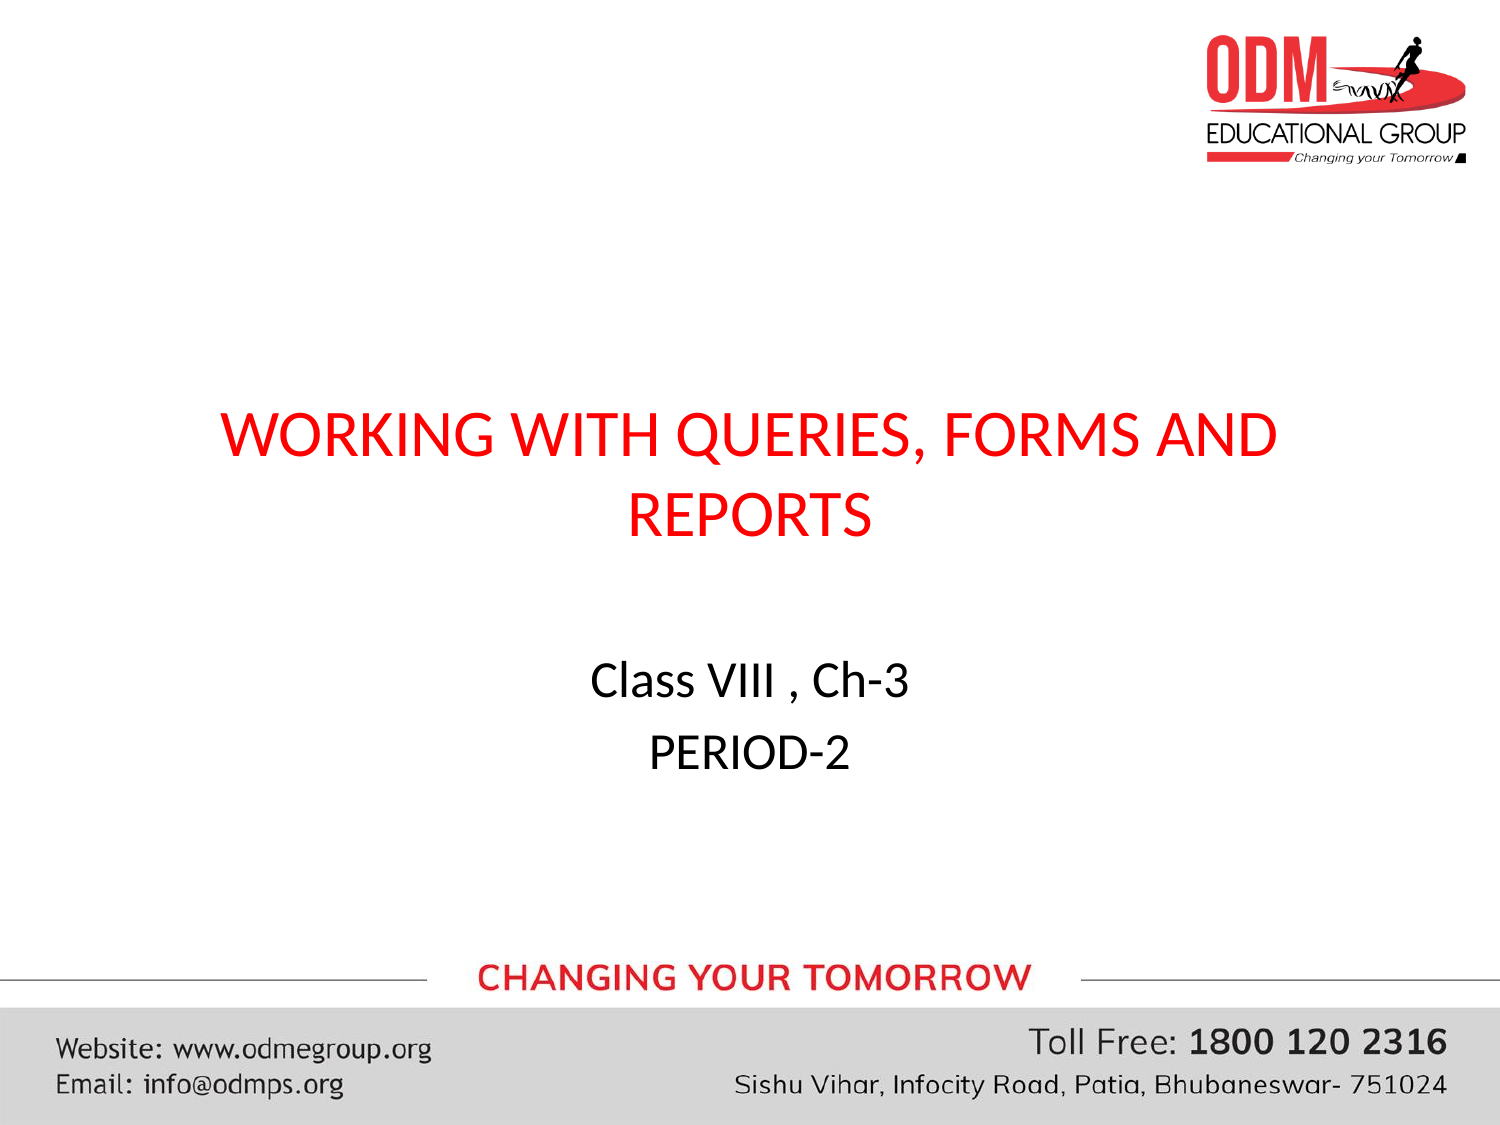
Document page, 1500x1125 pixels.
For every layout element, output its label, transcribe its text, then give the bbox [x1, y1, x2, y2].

picture [0, 900, 1500, 1125]
picture [1206, 34, 1467, 164]
title WORKING WITH QUERIES, FORMS AND REPORTS [112, 349, 1388, 591]
subtitle Class VIII , Ch-3 PERIOD-2 [225, 637, 1275, 899]
